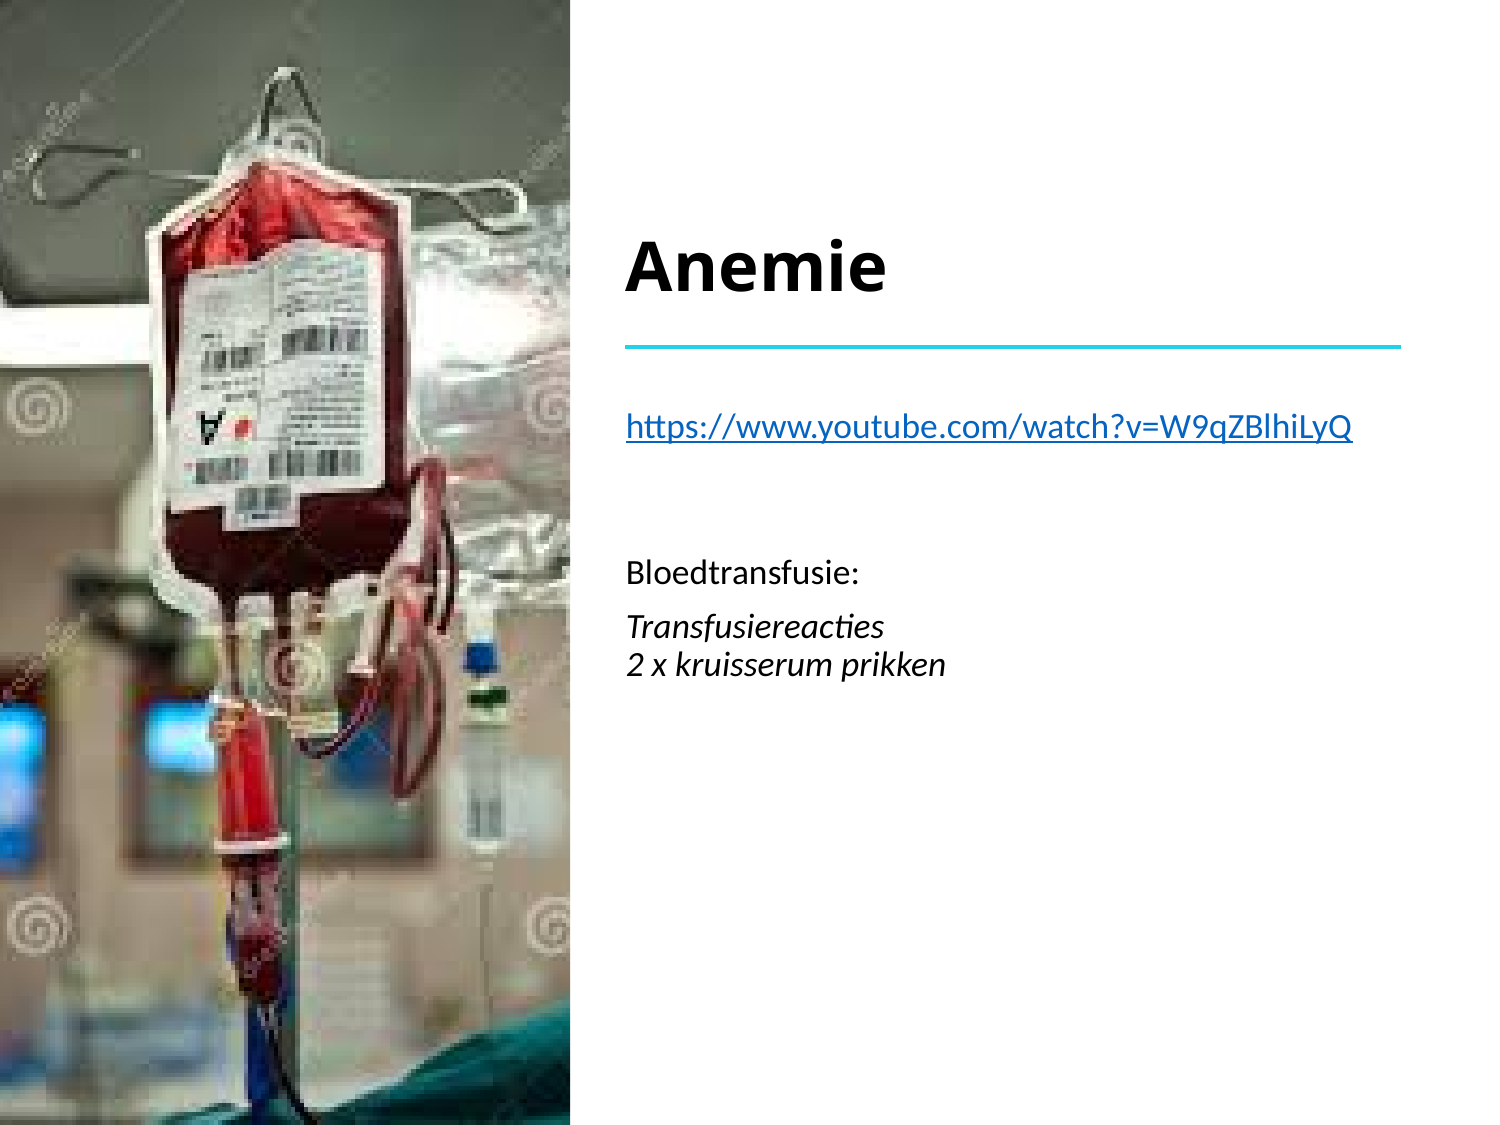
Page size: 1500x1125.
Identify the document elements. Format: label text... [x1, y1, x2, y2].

picture [0, 0, 571, 1125]
list https://www.youtube.com/watch?v=W9qZBlhiLyQ Bloedtransfusie: Transfusiereacties 2 x kruisserum prikken [610, 399, 1422, 1021]
title Anemie [610, 103, 1422, 315]
